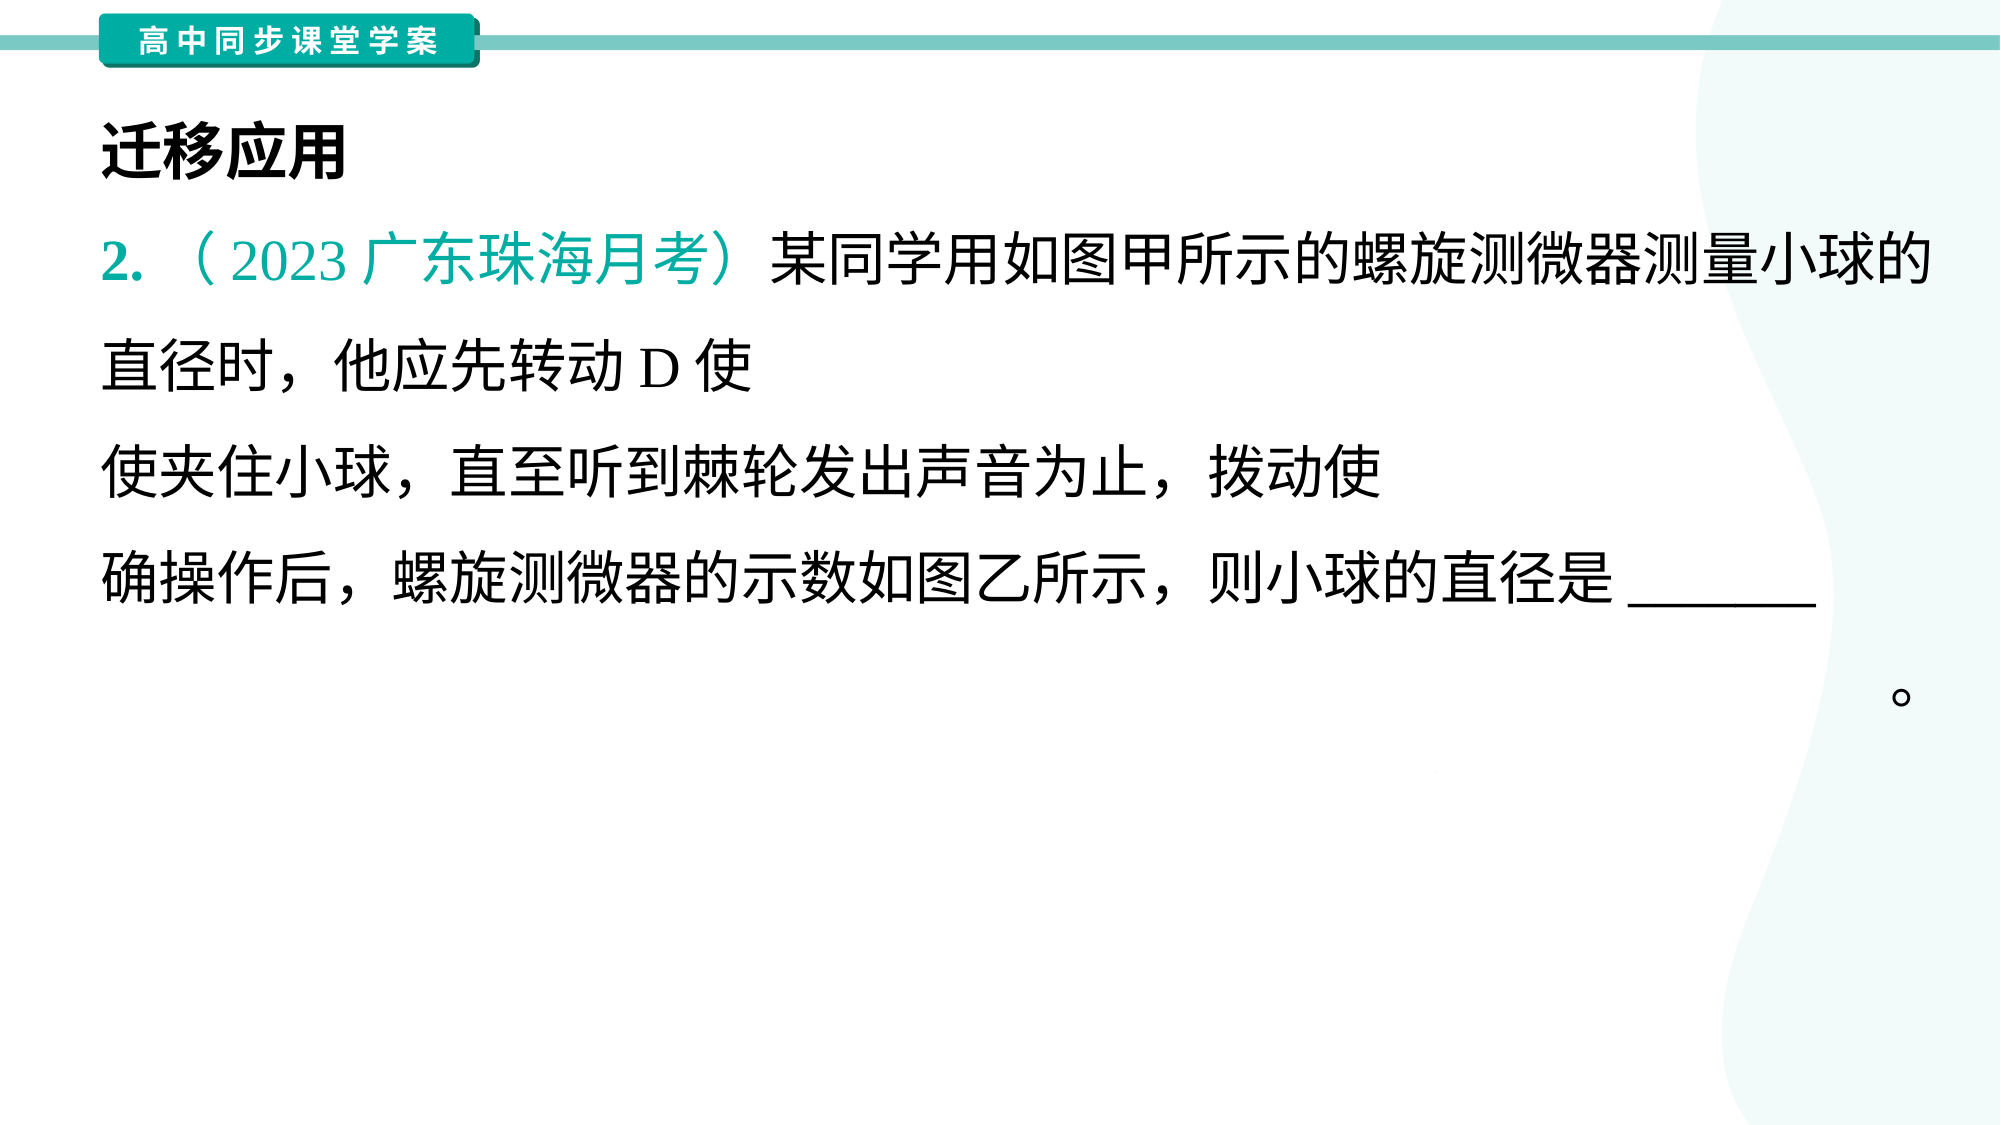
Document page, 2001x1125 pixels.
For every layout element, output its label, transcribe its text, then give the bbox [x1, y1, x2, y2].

text_box 迁移应用 [100, 76, 1899, 248]
picture [0, 0, 2000, 1125]
